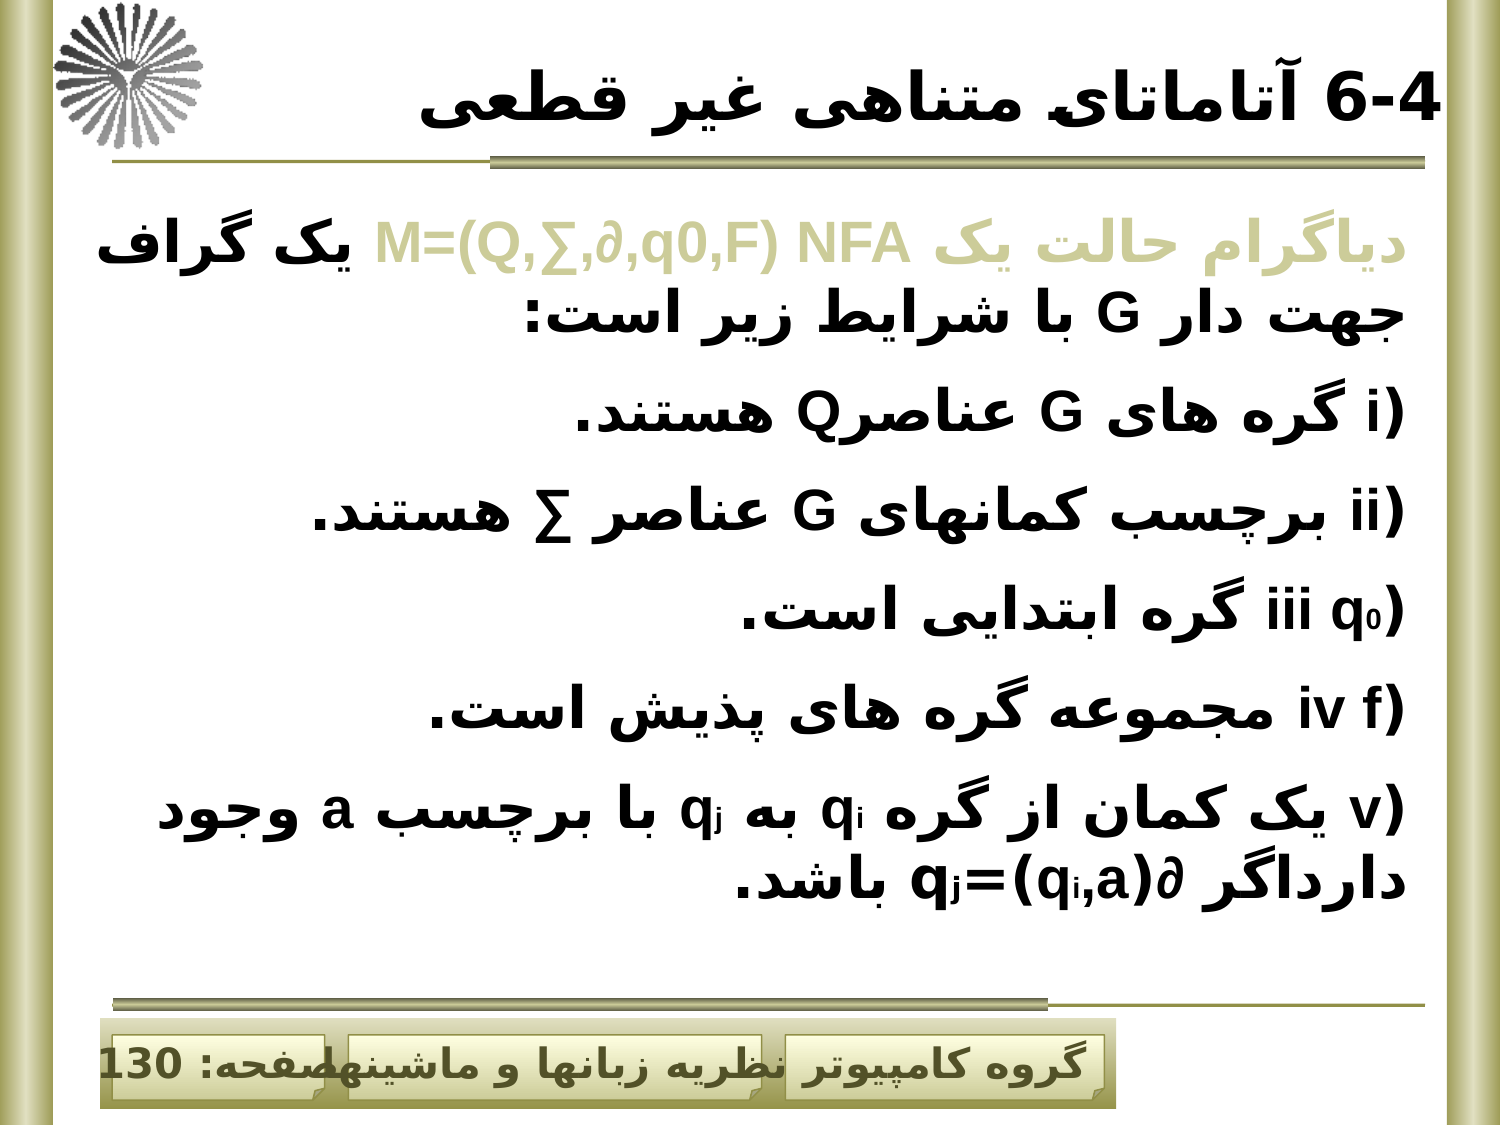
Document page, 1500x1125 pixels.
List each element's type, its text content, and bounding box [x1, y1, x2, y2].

text_box 6-4 آتاماتای متناهی غیر قطعی [88, 46, 1459, 142]
text_box دیاگرام حالت یک M=(Q,∑,∂,q0,F) NFA یک گراف جهت دار G با شرایط زیر است: (i گره های G عناصرQ هستند. (ii برچسب کمانهای G عناصر ∑ هستند. (iii q0 گره ابتدایی است. (iv f مجموعه گره های پذیش است. (v یک کمان از گره qi به qj با برچسب a وجود دارداگر ∂(qi,a)=qj باشد. [53, 196, 1424, 918]
